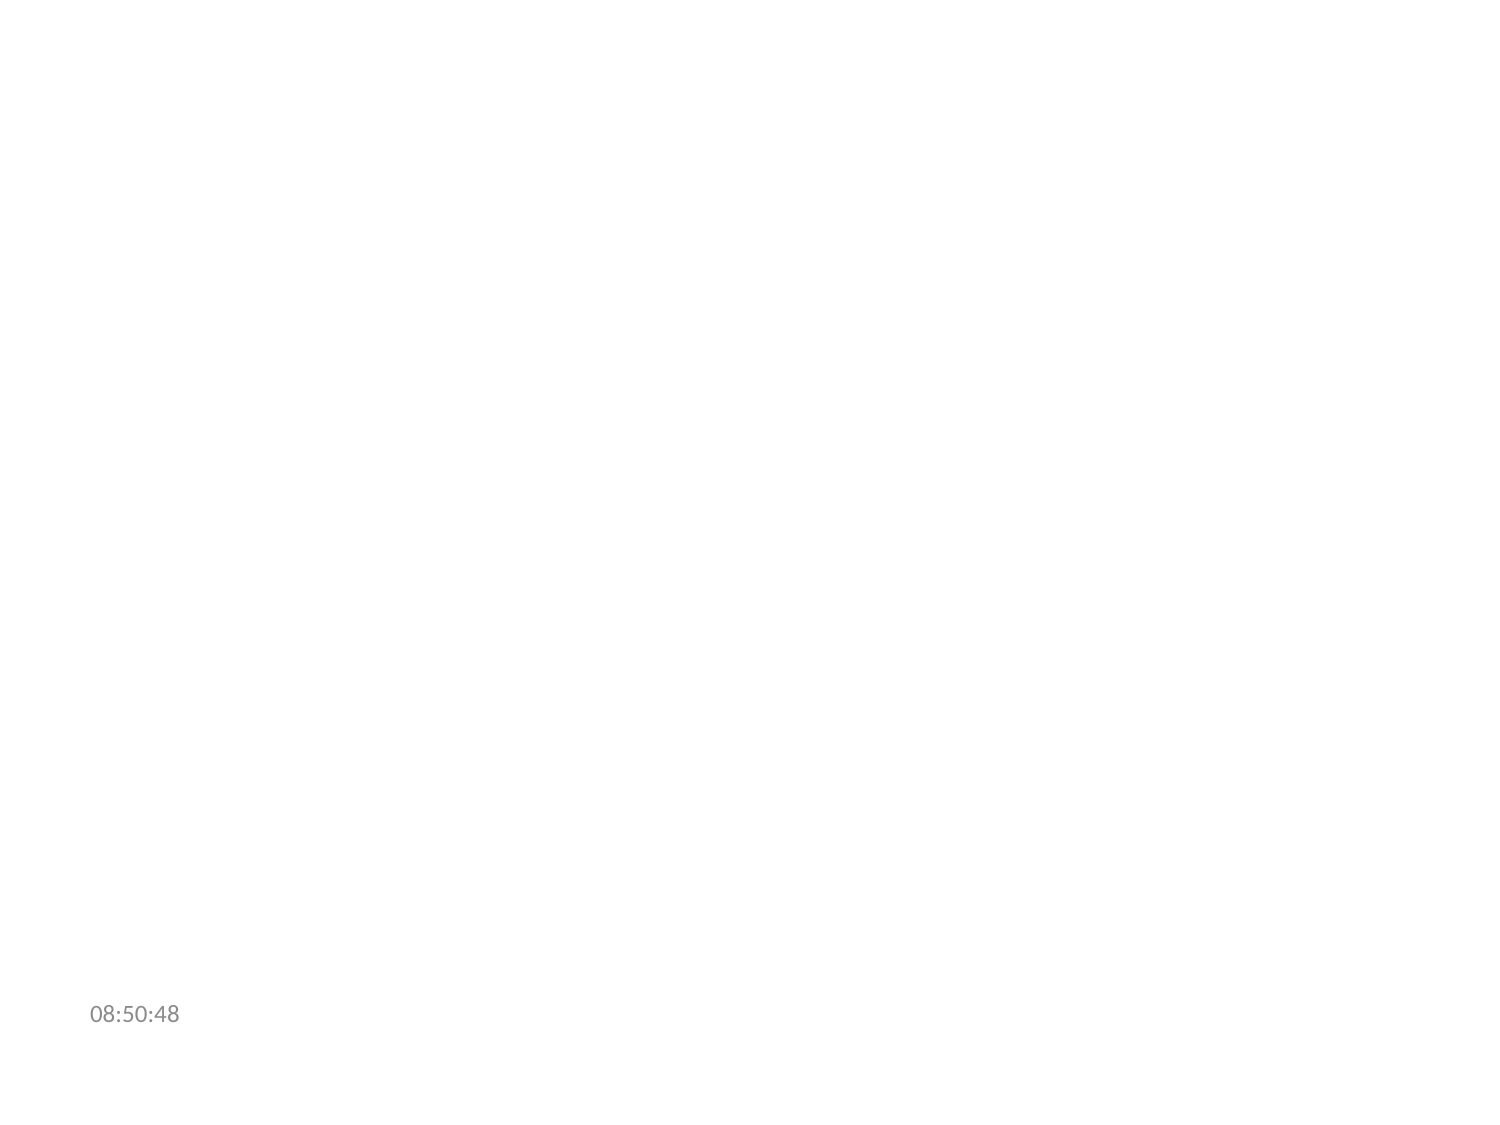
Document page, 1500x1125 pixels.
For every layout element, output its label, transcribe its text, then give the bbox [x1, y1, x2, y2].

text_box 15:35:09 [75, 982, 425, 1043]
